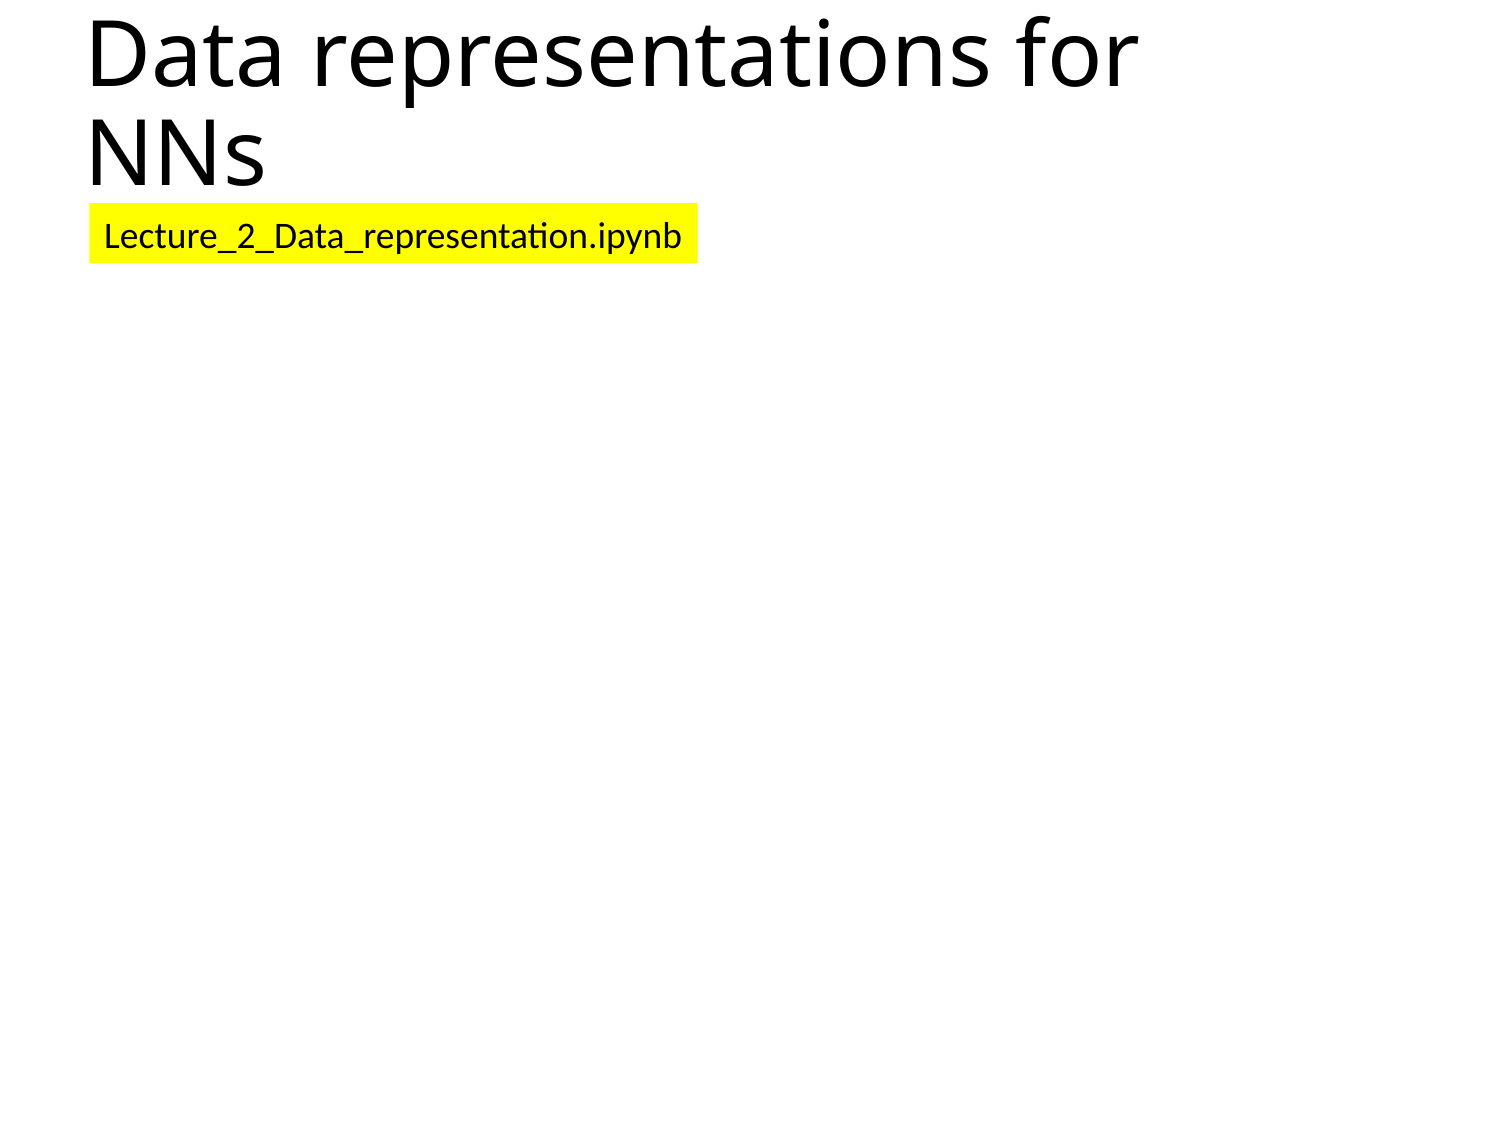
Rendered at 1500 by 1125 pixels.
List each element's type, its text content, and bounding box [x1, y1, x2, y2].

title Data representations for NNs [69, 45, 1363, 167]
text_box Lecture_2_Data_representation.ipynb [89, 203, 698, 263]
